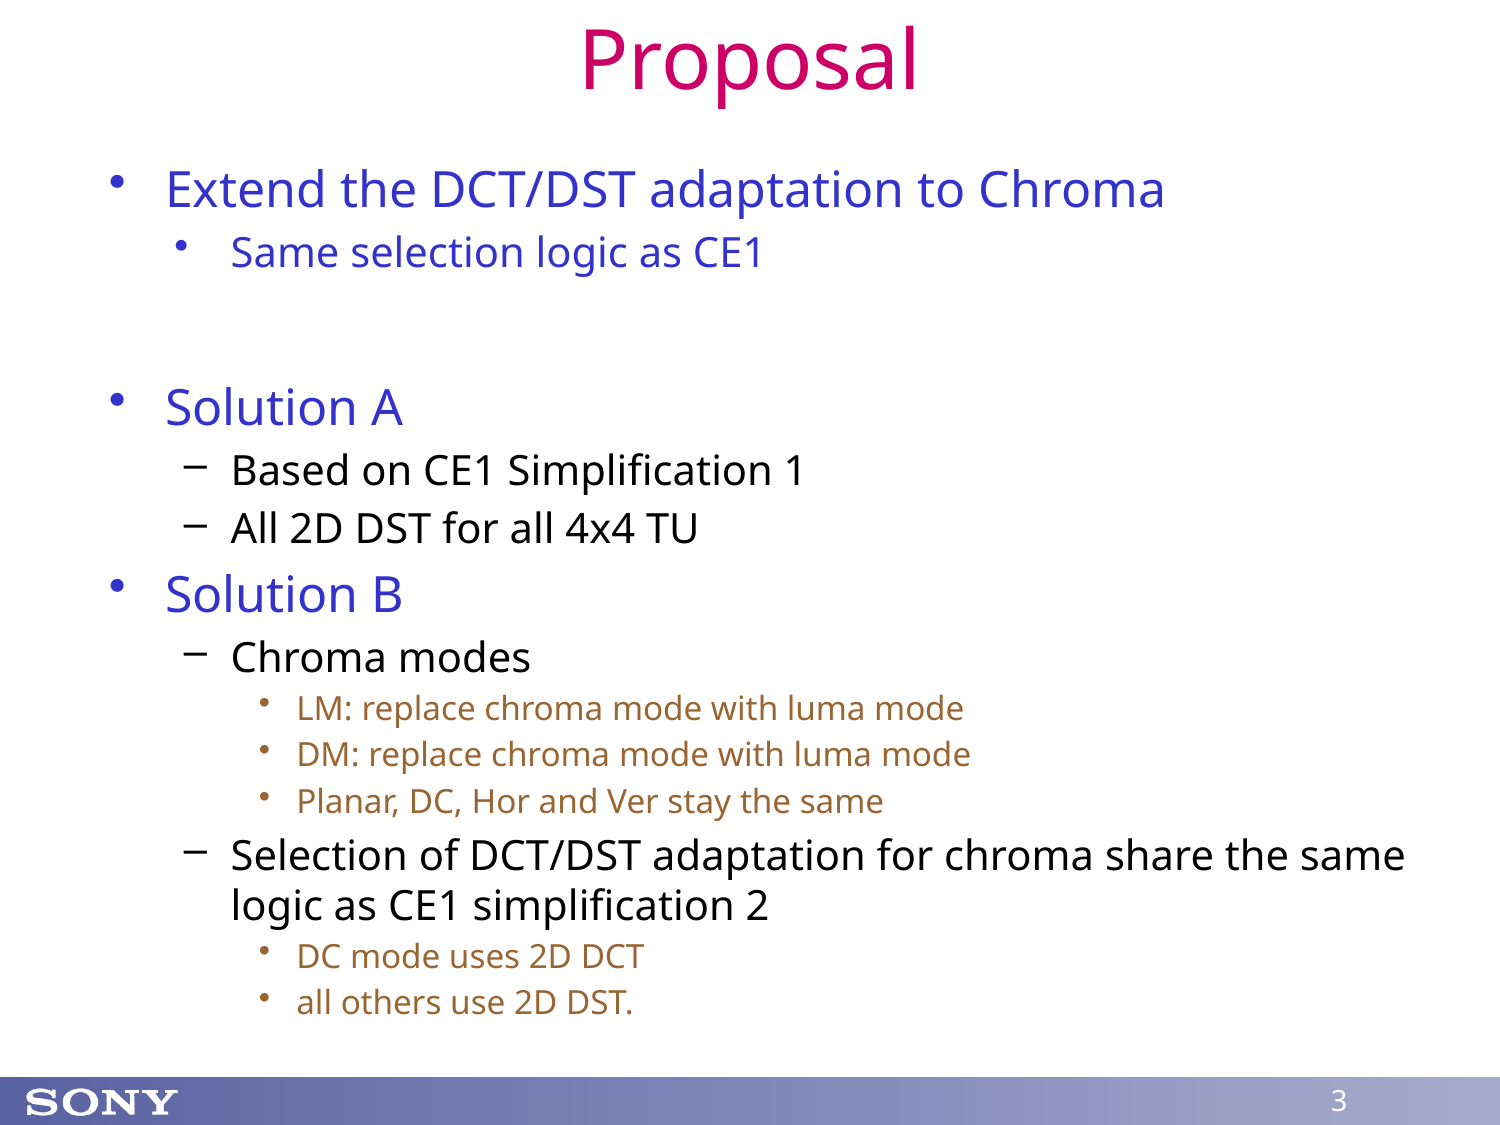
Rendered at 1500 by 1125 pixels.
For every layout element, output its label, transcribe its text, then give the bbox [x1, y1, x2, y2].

picture [26, 1088, 178, 1116]
list Extend the DCT/DST adaptation to Chroma Same selection logic as CE1 Solution A Based on CE1 Simplification 1 All 2D DST for all 4x4 TU Solution B Chroma modes LM: replace chroma mode with luma mode DM: replace chroma mode with luma mode Planar, DC, Hor and Ver stay the same Selection of DCT/DST adaptation for chroma share the same logic as CE1 simplification 2 DC mode uses 2D DCT all others use 2D DST. [93, 149, 1444, 1051]
slide_number 3 [1049, 1074, 1363, 1125]
title Proposal [112, 0, 1388, 115]
